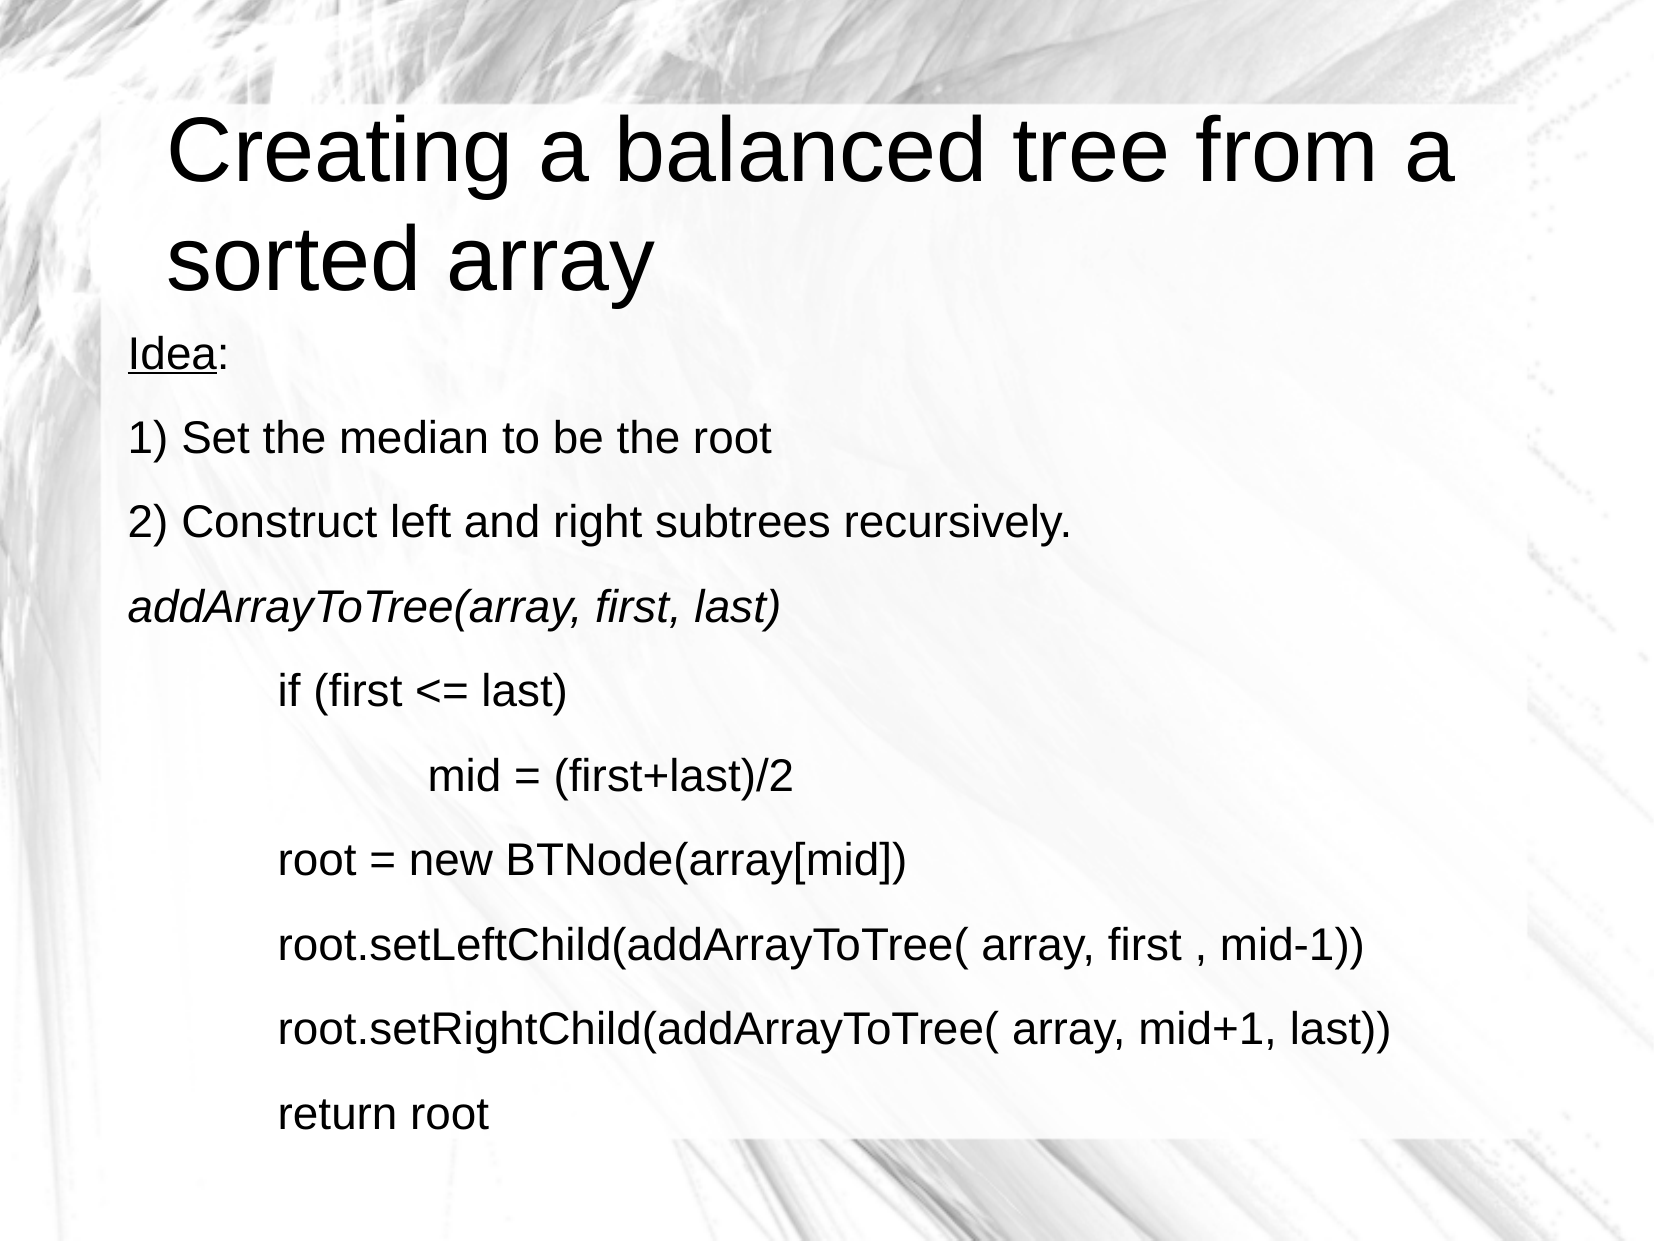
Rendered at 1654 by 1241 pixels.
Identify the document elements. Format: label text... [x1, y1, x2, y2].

title Creating a balanced tree from a sorted array [118, 93, 1506, 299]
picture [0, 0, 1654, 1241]
list Idea: 1) Set the median to be the root 2) Construct left and right subtrees recursively. addArrayToTree(array, first, last) if (first <= last) mid = (first+last)/2 root = new BTNode(array[mid]) root.setLeftChild(addArrayToTree( array, first , mid-1)) root.setRightChild(addArrayToTree( array, mid+1, last)) return root [118, 319, 1571, 1109]
